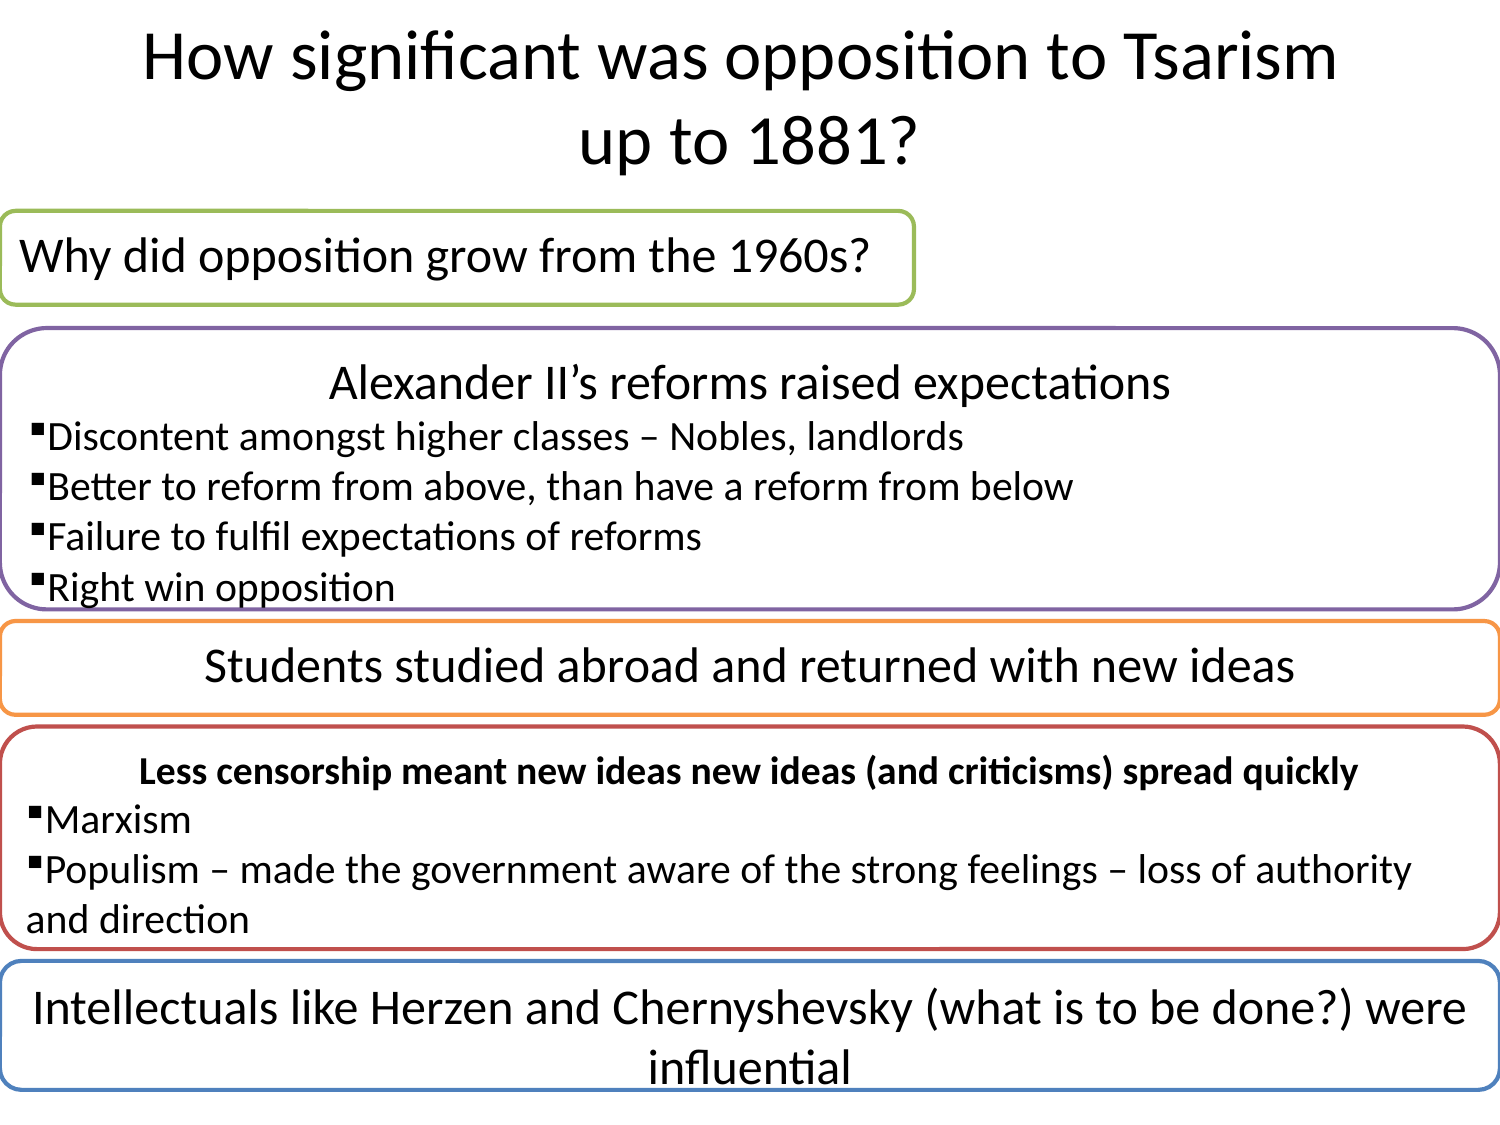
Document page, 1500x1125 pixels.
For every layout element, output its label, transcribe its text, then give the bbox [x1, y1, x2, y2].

text_box Alexander II’s reforms raised expectations Discontent amongst higher classes – Nobles, landlords Better to reform from above, than have a reform from below Failure to fulfil expectations of reforms Right win opposition [0, 325, 1500, 612]
text_box Less censorship meant new ideas new ideas (and criticisms) spread quickly Marxism Populism – made the government aware of the strong feelings – loss of authority and direction [0, 724, 1500, 952]
text_box Students studied abroad and returned with new ideas [0, 618, 1500, 717]
text_box Why did opposition grow from the 1960s? [0, 208, 917, 307]
title How significant was opposition to Tsarism up to 1881? [0, 0, 1500, 188]
text_box Intellectuals like Herzen and Chernyshevsky (what is to be done?) were influential [0, 958, 1500, 1092]
